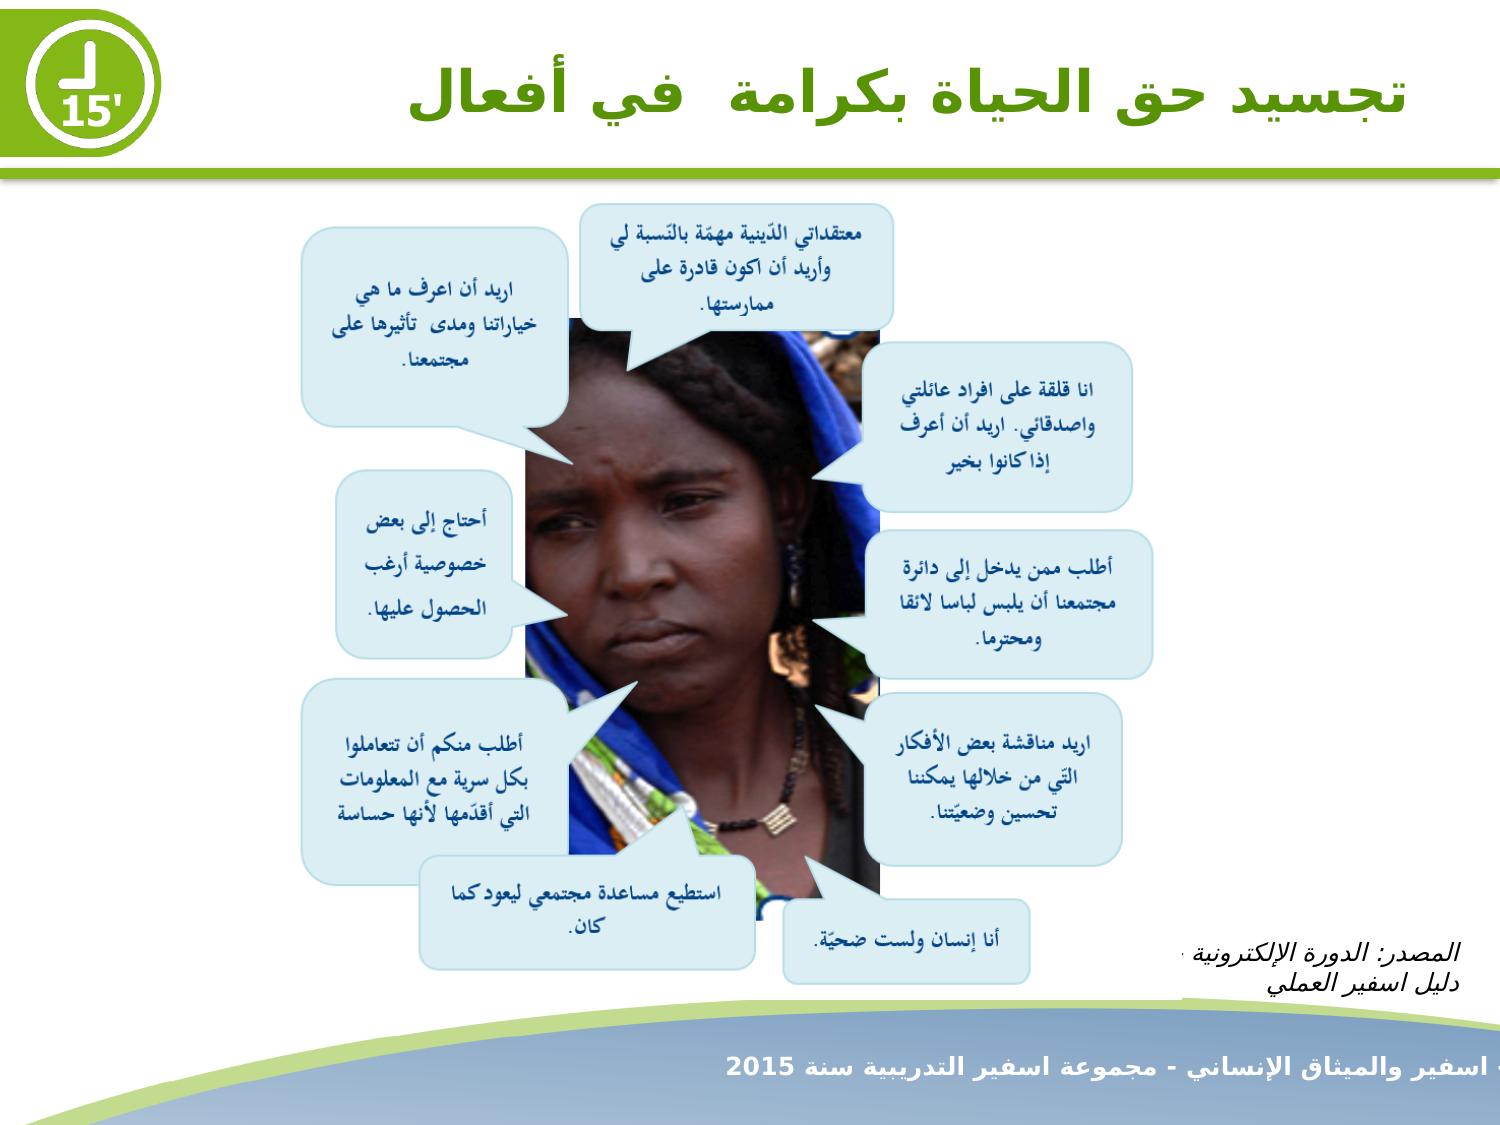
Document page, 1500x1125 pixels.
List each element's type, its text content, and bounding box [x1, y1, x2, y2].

picture [0, 9, 171, 158]
title تجسيد حق الحياة بكرامة في أفعال [75, 0, 1425, 178]
text_box المصدر: الدورة الإلكترونية – دليل اسفير العملي [1185, 928, 1474, 1004]
text_box الجزء "أ"9 - اسفير والميثاق الإنساني - مجموعة اسفير التدريبية سنة 2015 [710, 1042, 1500, 1088]
picture [0, 196, 1500, 1125]
